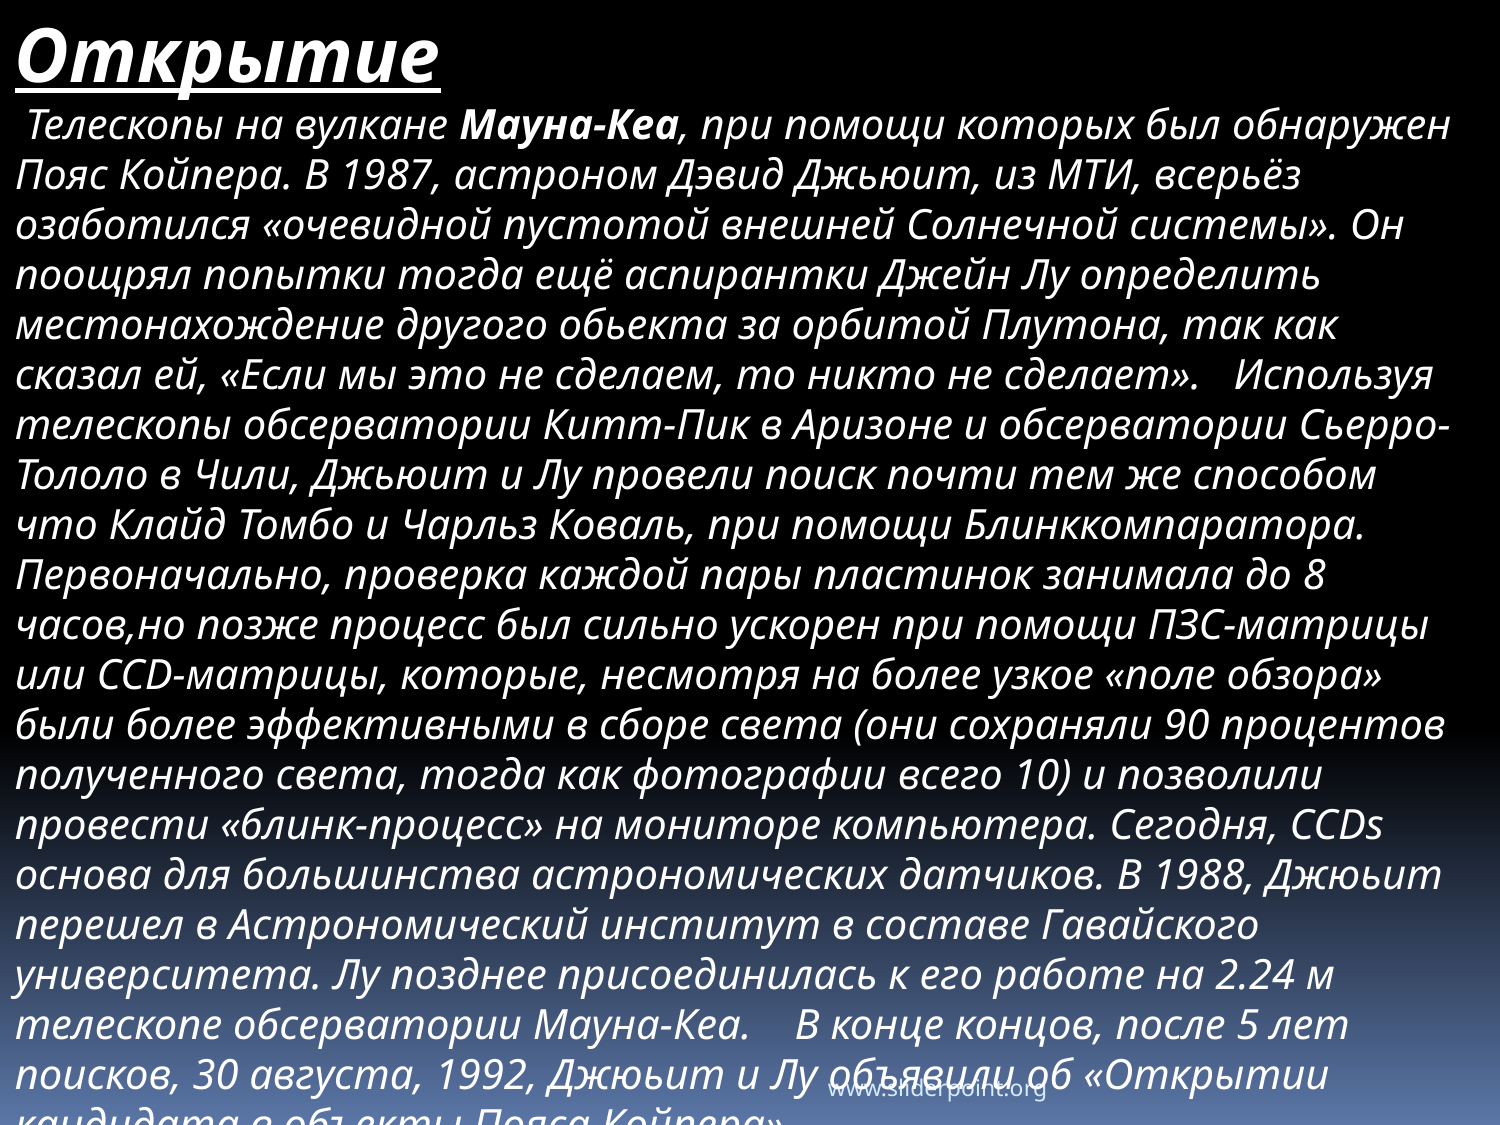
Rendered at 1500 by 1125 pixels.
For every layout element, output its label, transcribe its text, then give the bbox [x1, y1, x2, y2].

text_box Открытие Телескопы на вулкане Мауна-Кеа, при помощи которых был обнаружен Пояс Койпера. В 1987, астроном Дэвид Джьюит, из МТИ, всерьёз озаботился «очевидной пустотой внешней Солнечной системы». Он поощрял попытки тогда ещё аспирантки Джейн Лу определить местонахождение другого обьекта за орбитой Плутона, так как сказал ей, «Если мы это не сделаем, то никто не сделает». Используя телескопы обсерватории Китт-Пик в Аризоне и обсерватории Сьерро-Тололо в Чили, Джьюит и Лу провели поиск почти тем же способом что Клайд Томбо и Чарльз Коваль, при помощи Блинккомпаратора. Первоначально, проверка каждой пары пластинок занимала до 8 часов,но позже процесс был сильно ускорен при помощи ПЗС-матрицы или CCD-матрицы, которые, несмотря на более узкое «поле обзора» были более эффективными в сборе света (они сохраняли 90 процентов полученного света, тогда как фотографии всего 10) и позволили провести «блинк-процесс» на мониторе компьютера. Сегодня, CCDs основа для большинства астрономических датчиков. В 1988, Джюьит перешел в Астрономический институт в составе Гавайского университета. Лу позднее присоединилась к его работе на 2.24 м телескопе обсерватории Мауна-Кеа. В конце концов, после 5 лет поисков, 30 августа, 1992, Джюьит и Лу объявили об «Открытии кандидата в объекты Пояса Койпера» [0, 0, 1477, 1125]
footer www.sliderpoint.org [150, 1052, 1063, 1113]
